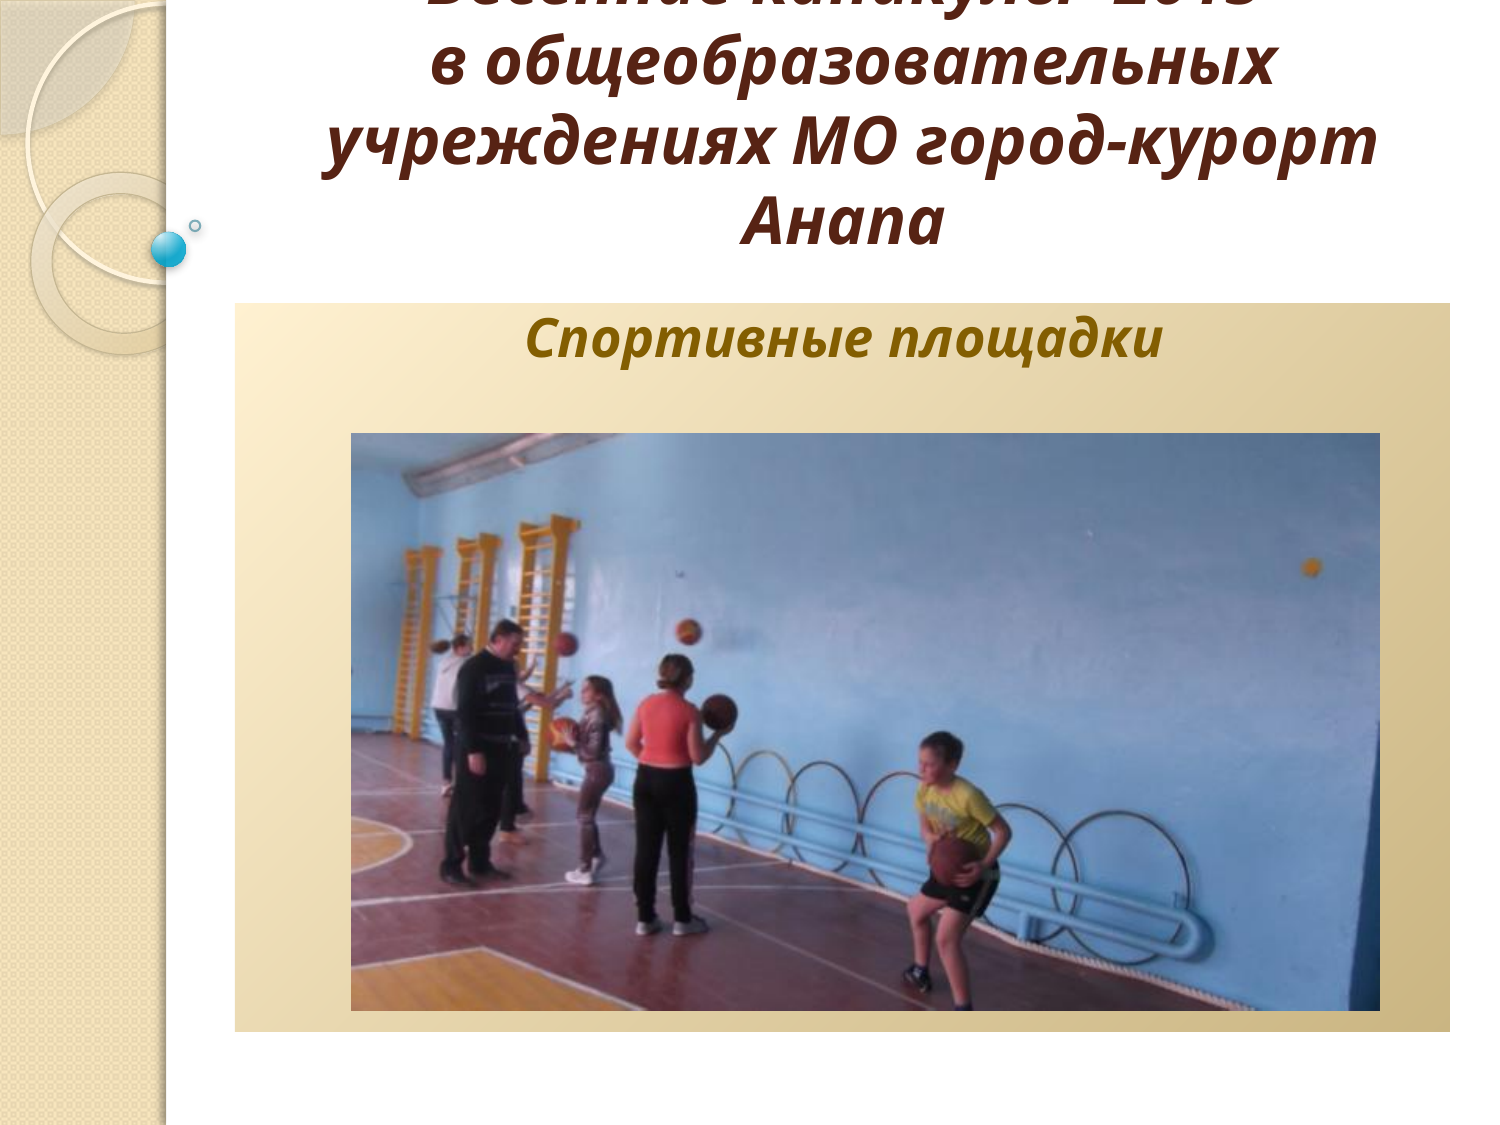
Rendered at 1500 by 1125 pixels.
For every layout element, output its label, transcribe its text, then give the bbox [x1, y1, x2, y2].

subtitle Спортивные площадки [234, 303, 1450, 1032]
title Весенние каникулы- 2015 в общеобразовательных учреждениях МО город-курорт Анапа [246, 23, 1462, 265]
picture [351, 433, 1380, 1011]
